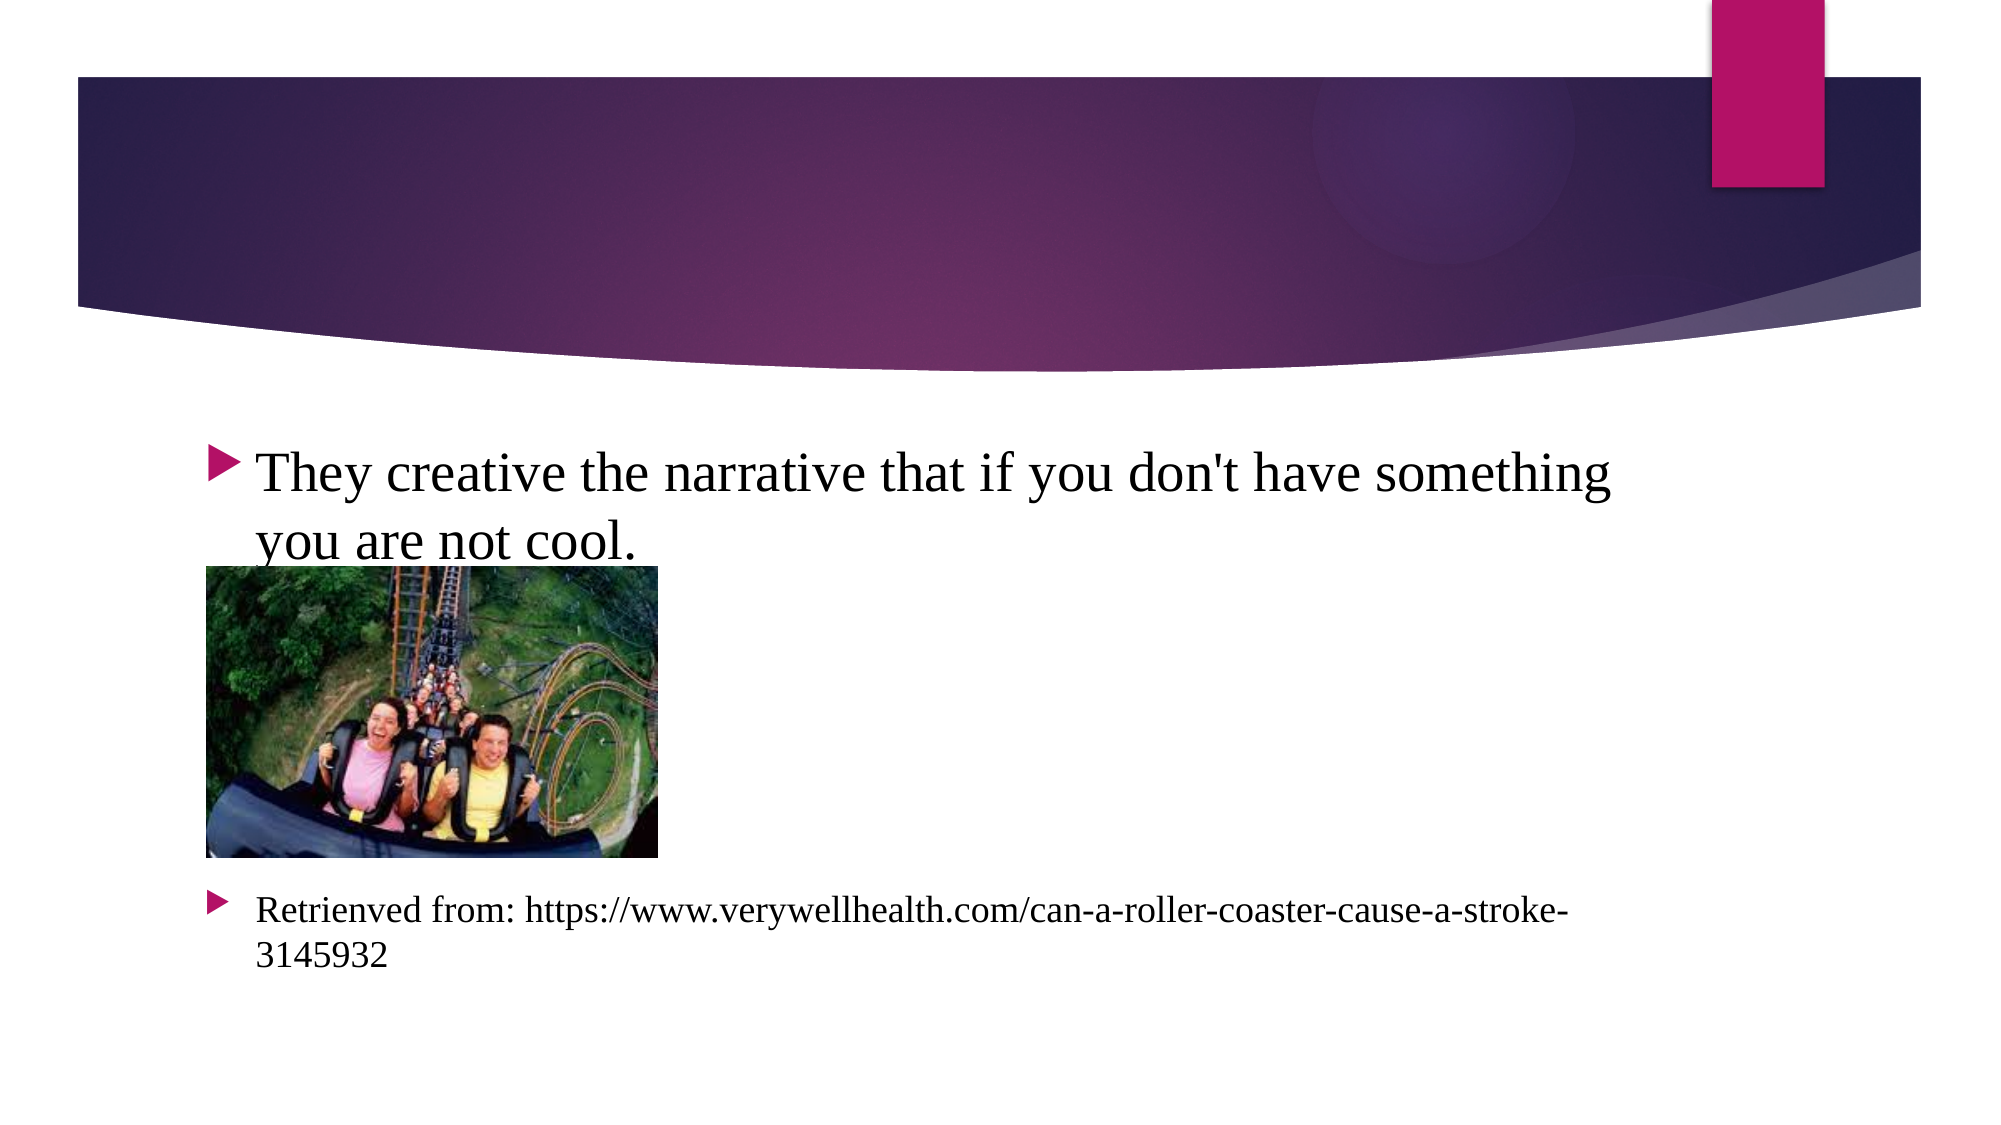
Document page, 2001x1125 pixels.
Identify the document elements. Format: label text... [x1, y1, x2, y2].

list They creative the narrative that if you don't have something you are not cool. Retrienved from: https://www.verywellhealth.com/can-a-roller-coaster-cause-a-stroke-3145932 [189, 427, 1638, 988]
picture [206, 566, 658, 858]
